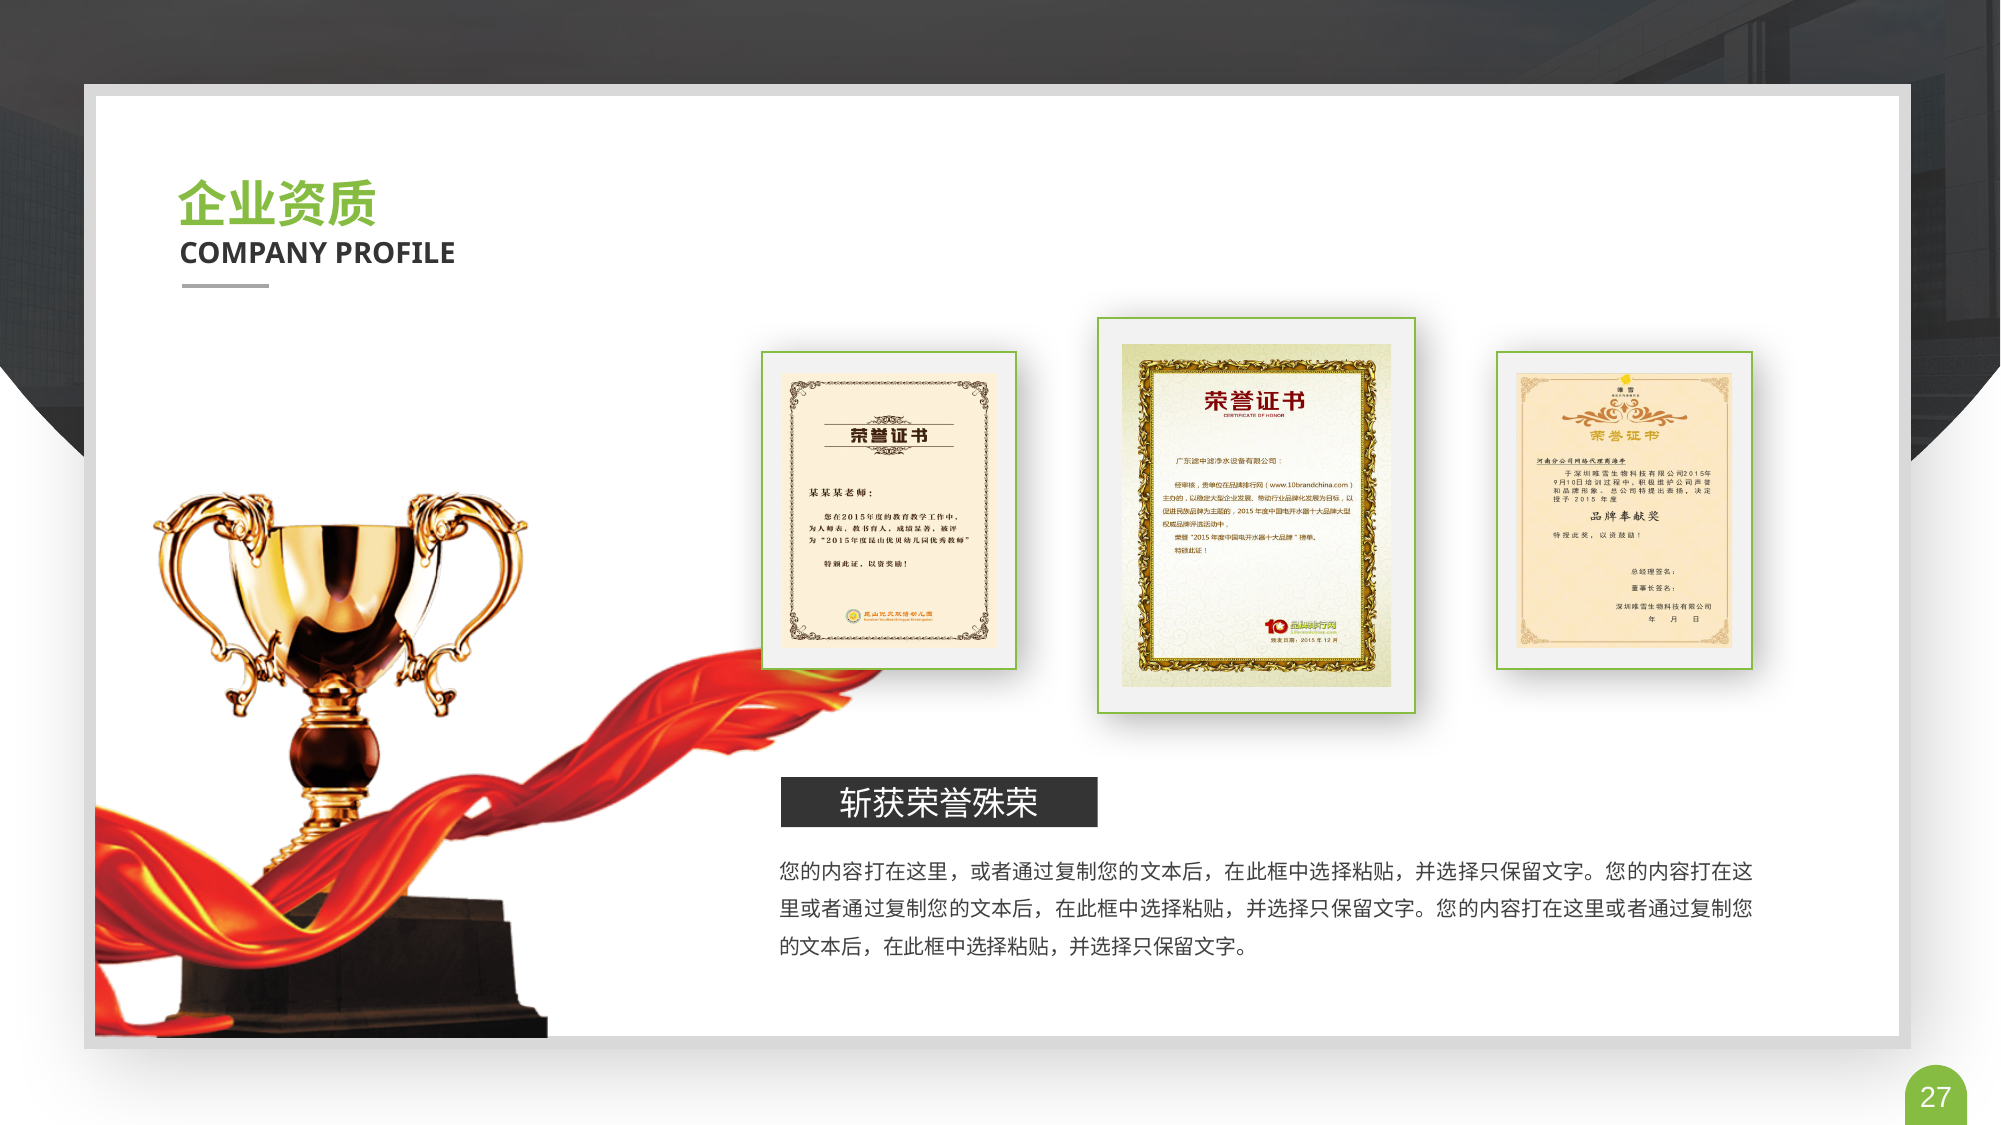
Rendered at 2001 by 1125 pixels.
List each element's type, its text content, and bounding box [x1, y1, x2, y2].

text_box 斩获荣誉殊荣 [923, 776, 1099, 828]
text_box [761, 351, 1017, 669]
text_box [1497, 351, 1752, 669]
picture [95, 491, 923, 1038]
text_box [1097, 317, 1416, 714]
text_box 您的内容打在这里，或者通过复制您的文本后，在此框中选择粘贴，并选择只保留文字。您的内容打在这里或者通过复制您的文本后，在此框中选择粘贴，并选择只保留文字。您的内容打在这里或者通过复制您的文本后，在此框中选择粘贴，并选择只保留文字。 [764, 839, 1769, 1068]
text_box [162, 146, 749, 312]
